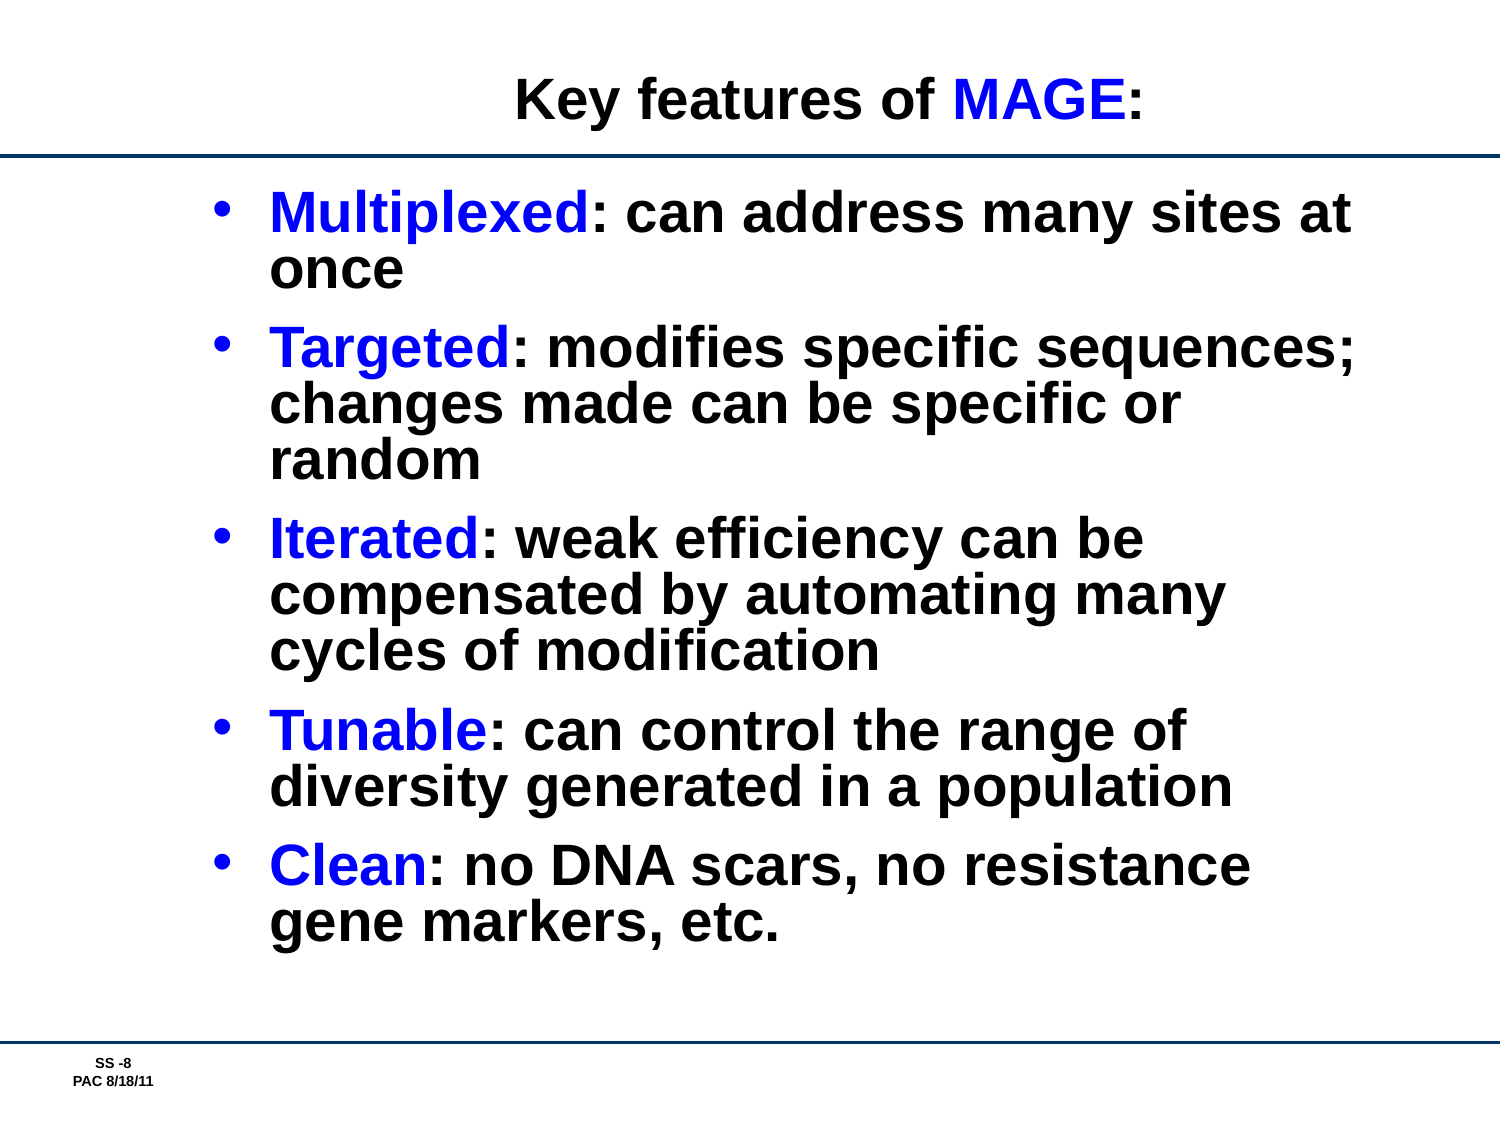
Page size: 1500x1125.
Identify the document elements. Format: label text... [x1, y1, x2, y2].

list Multiplexed: can address many sites at once Targeted: modifies specific sequences; changes made can be specific or random Iterated: weak efficiency can be compensated by automating many cycles of modification Tunable: can control the range of diversity generated in a population Clean: no DNA scars, no resistance gene markers, etc. [212, 187, 1388, 951]
title Key features of MAGE: [210, 49, 1451, 151]
